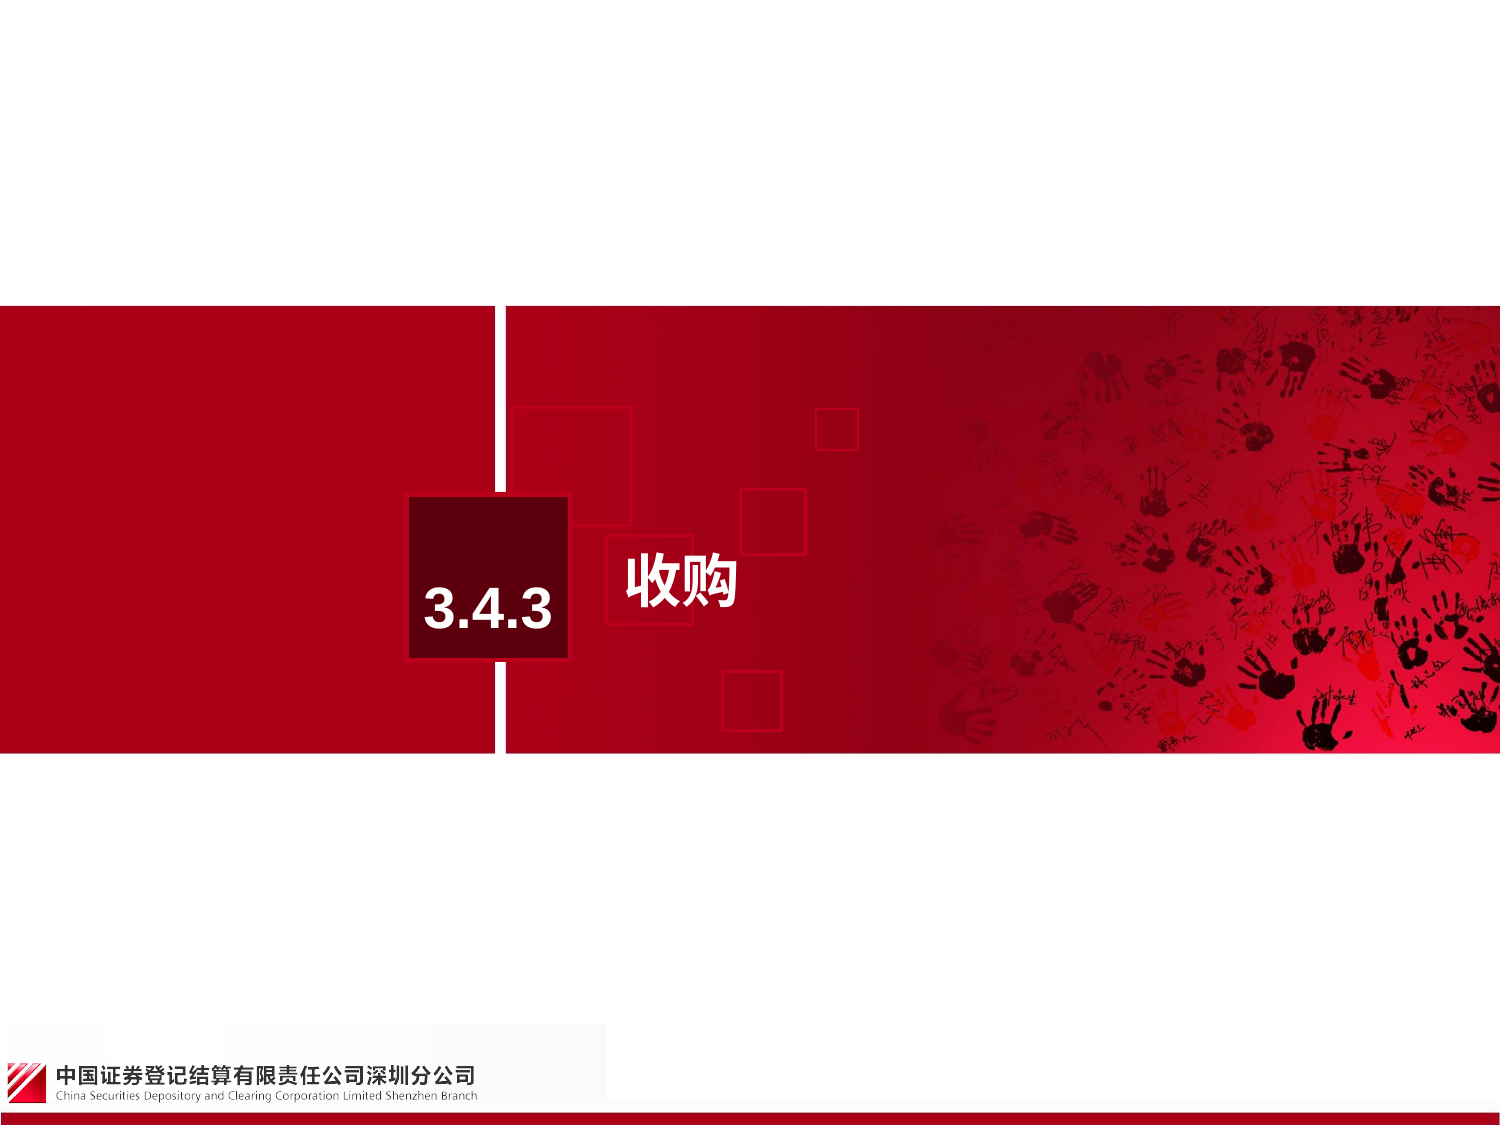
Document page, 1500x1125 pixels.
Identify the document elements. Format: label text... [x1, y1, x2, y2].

list 3.4.3 [404, 492, 572, 662]
title 收购 [608, 520, 1459, 639]
picture [0, 0, 1500, 1125]
